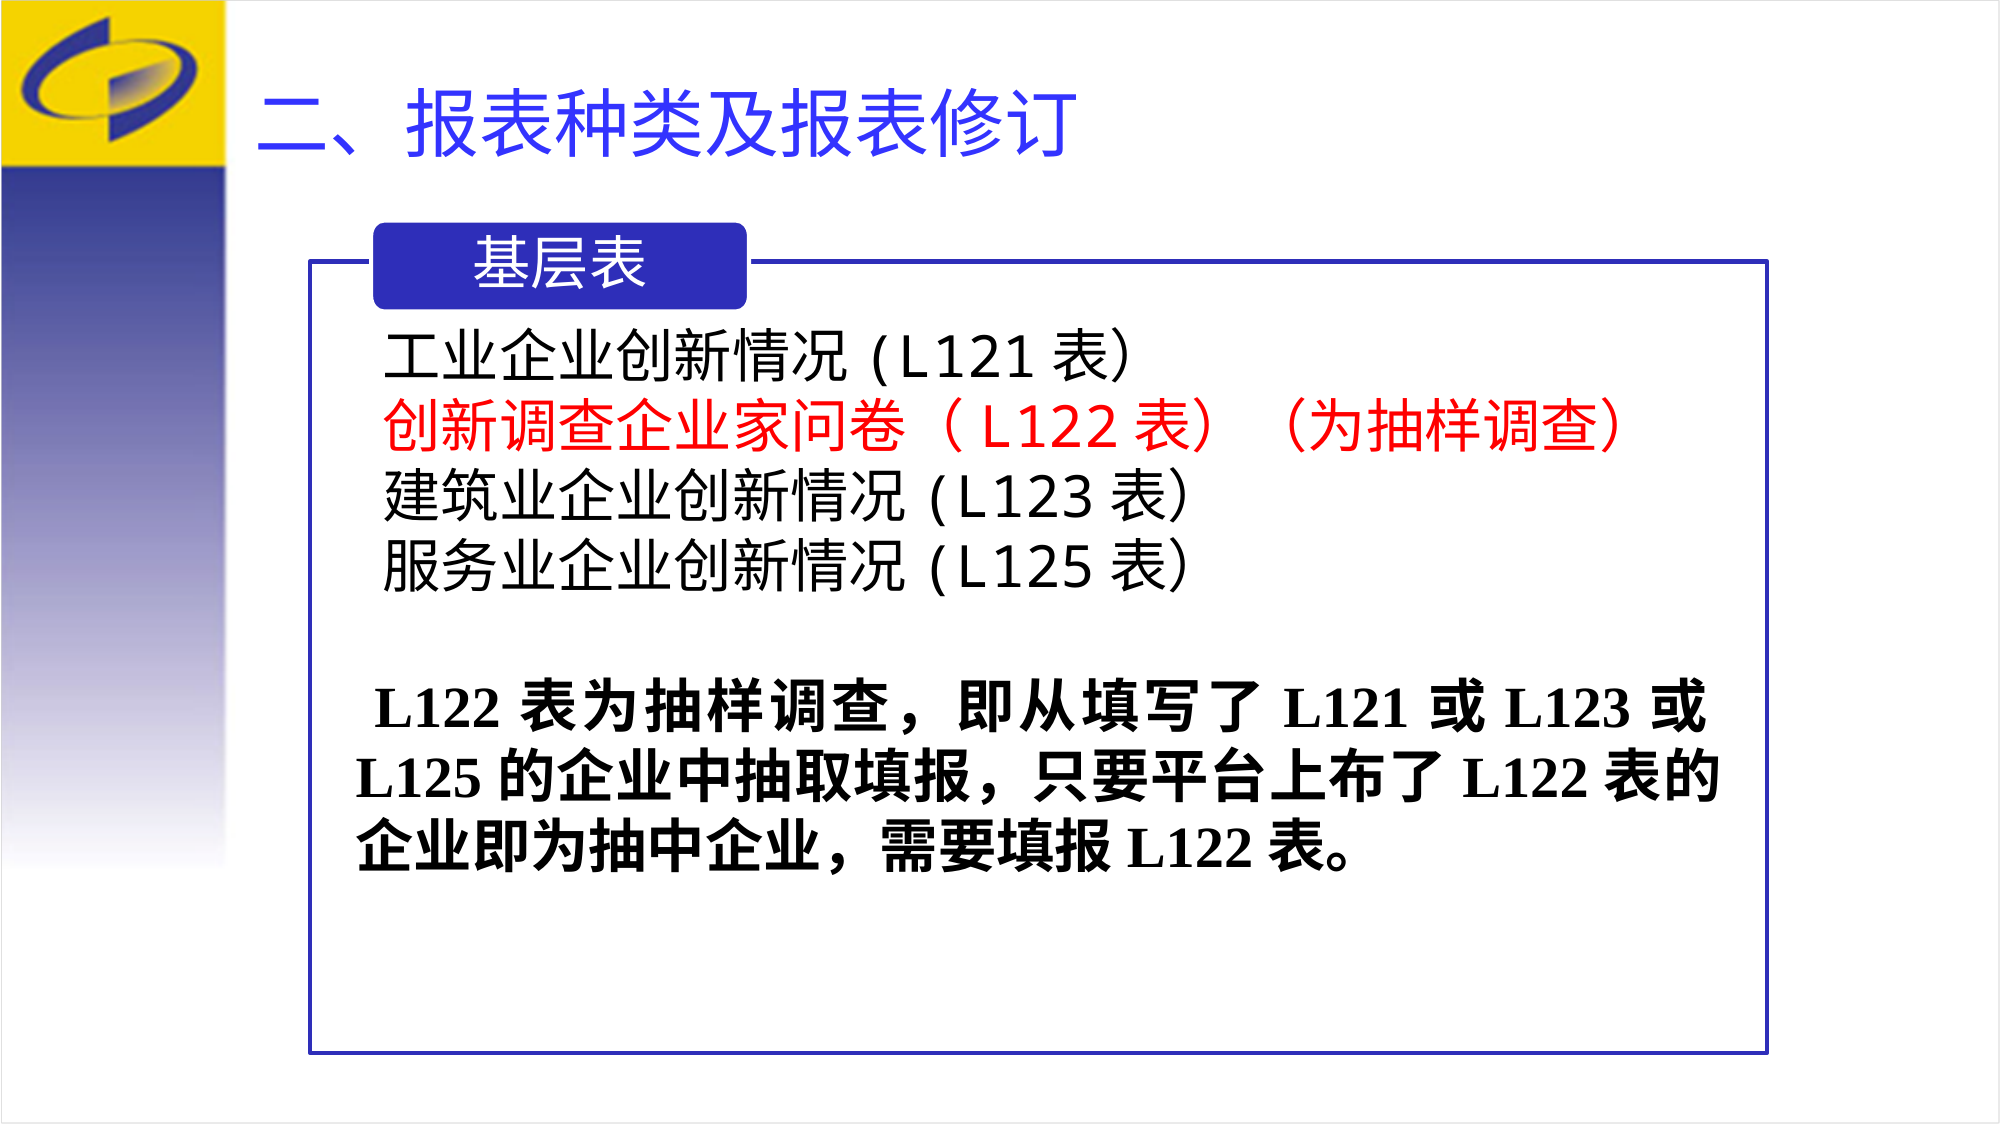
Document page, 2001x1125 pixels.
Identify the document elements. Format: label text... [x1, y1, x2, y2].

picture [0, 0, 2001, 1125]
slide_number [1433, 1024, 1851, 1101]
text_box 二、报表种类及报表修订 [239, 68, 1486, 155]
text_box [309, 220, 1768, 1054]
